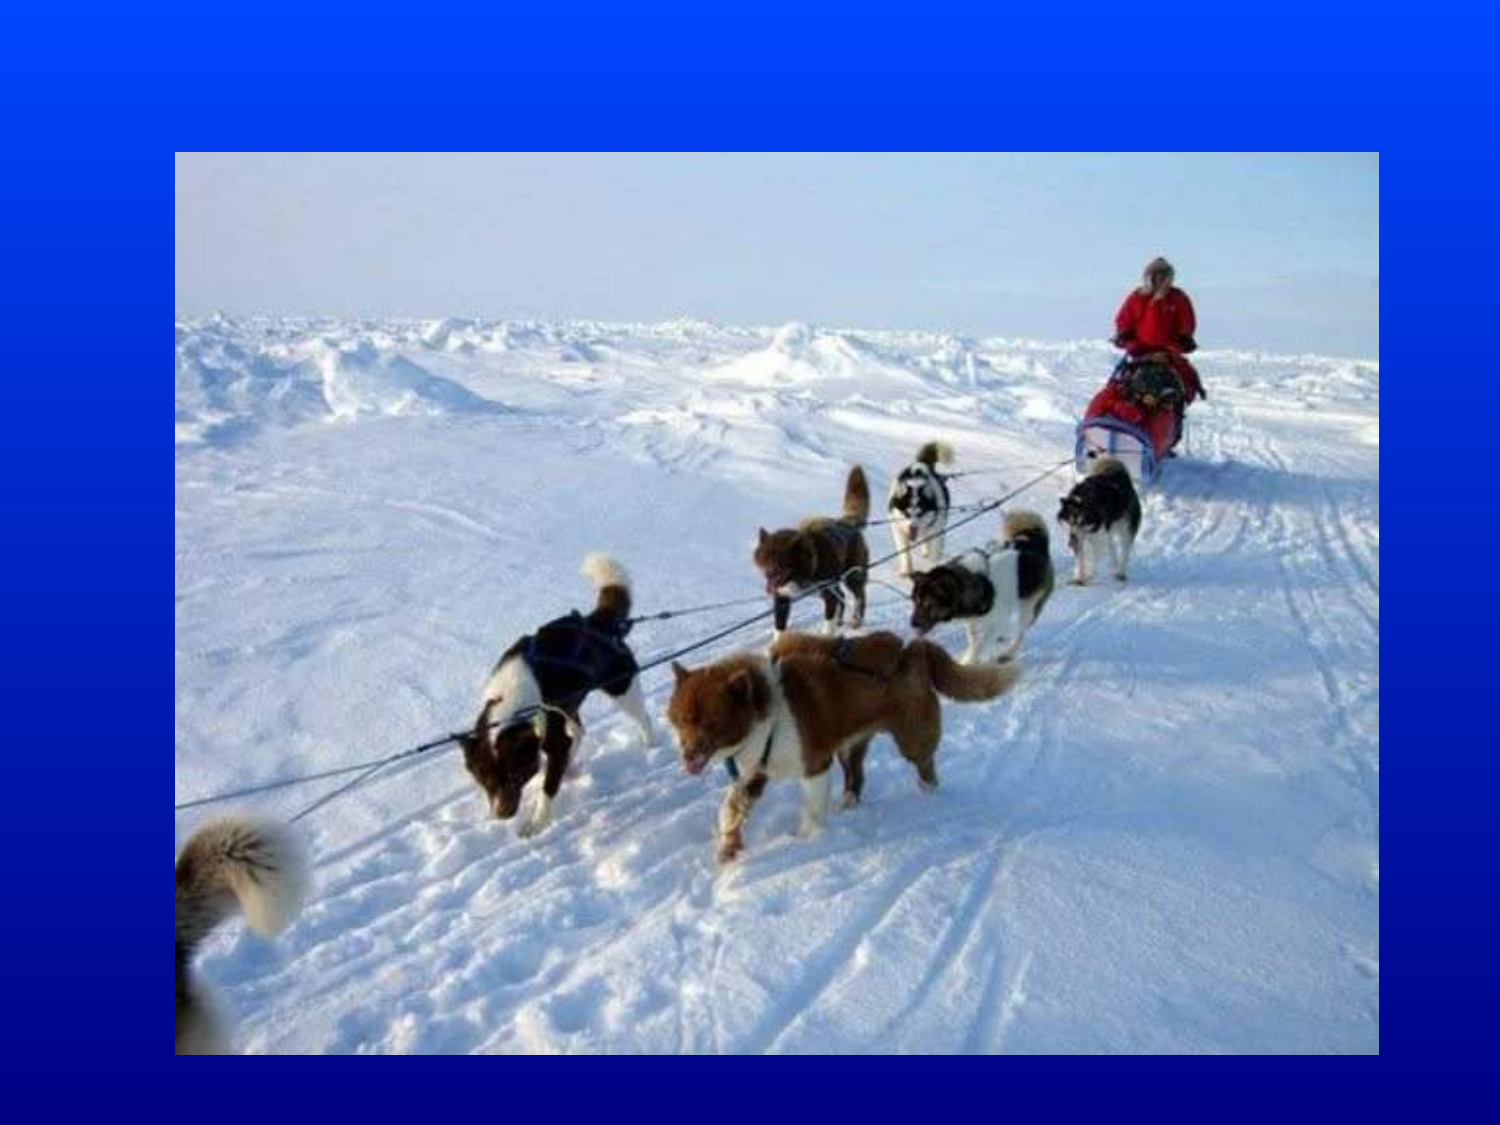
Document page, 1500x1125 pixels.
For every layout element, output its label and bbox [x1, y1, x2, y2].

picture [175, 152, 1380, 1055]
